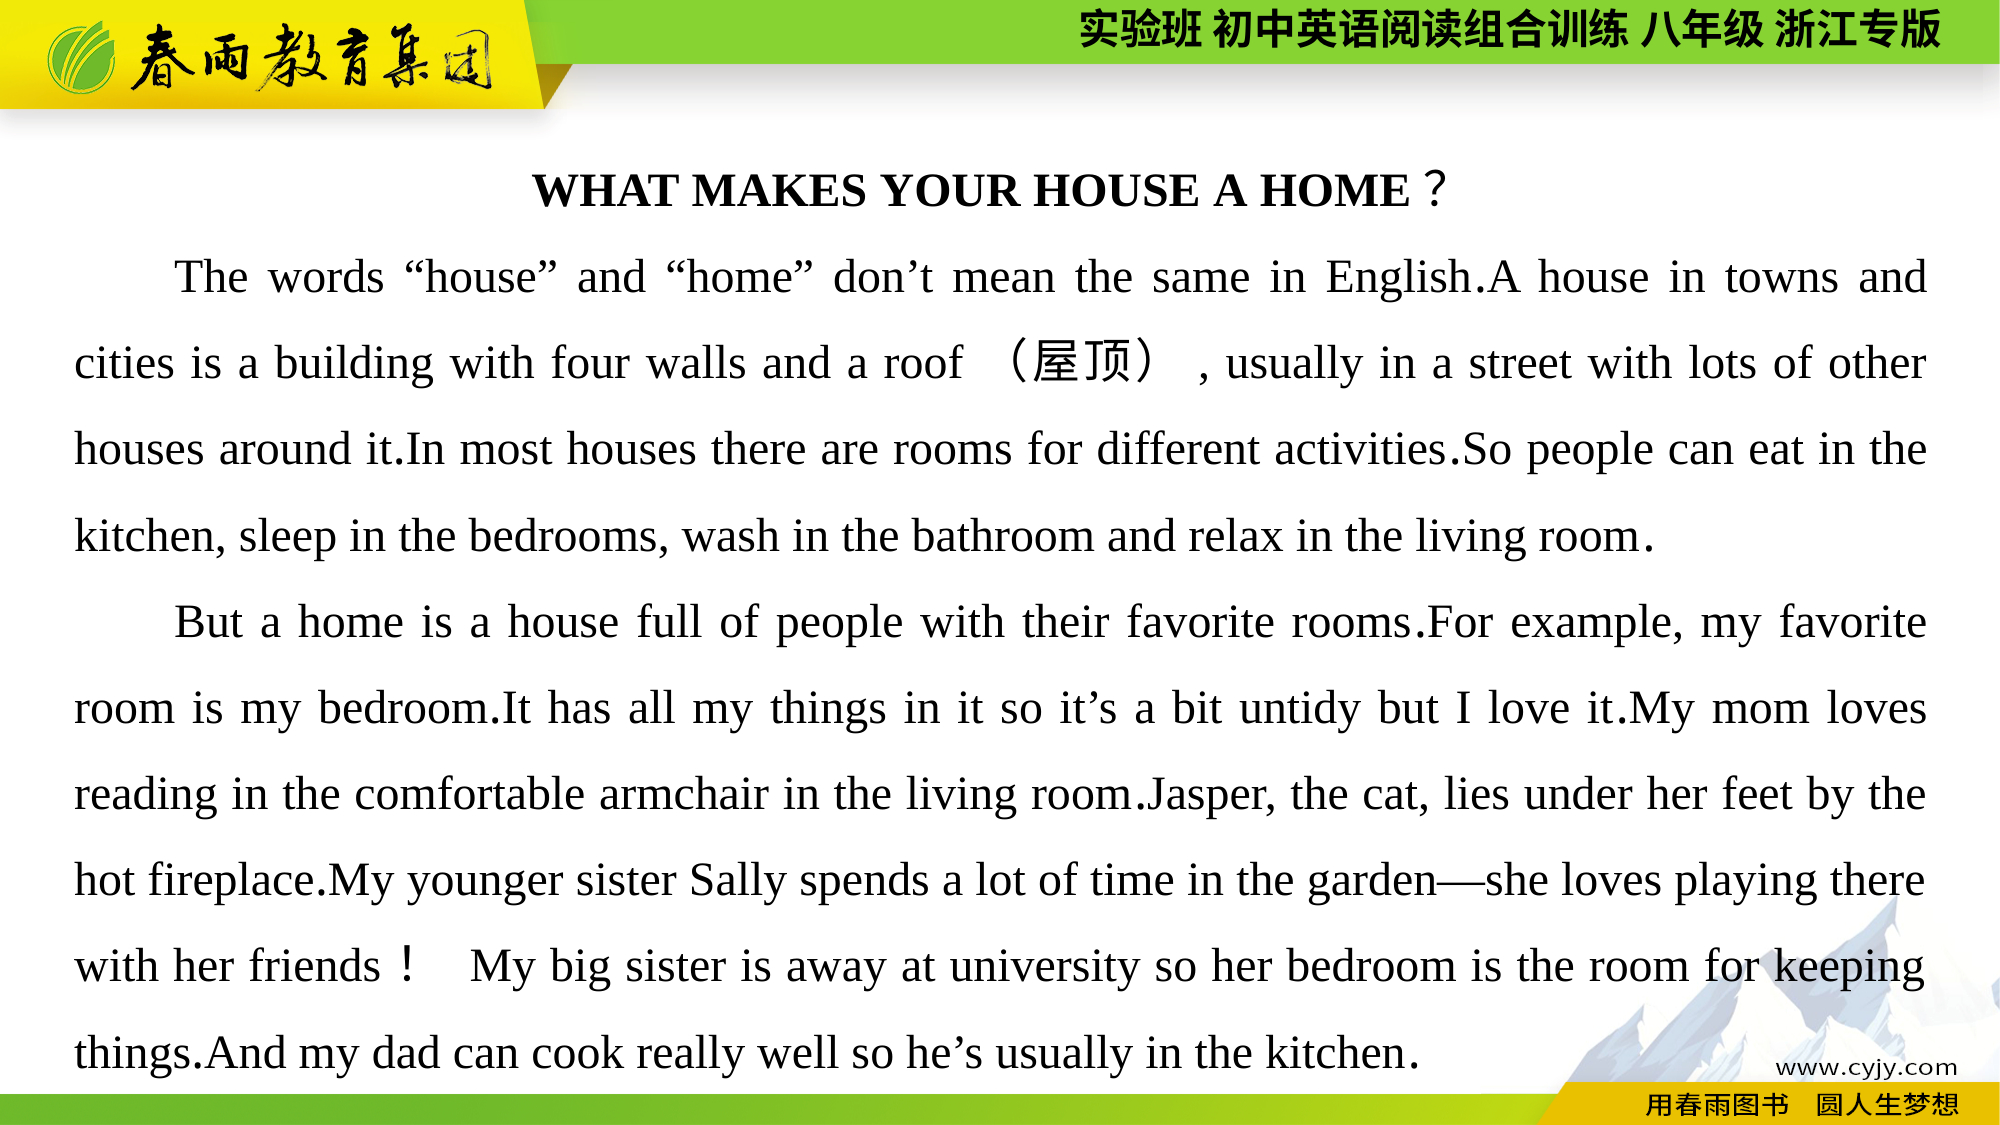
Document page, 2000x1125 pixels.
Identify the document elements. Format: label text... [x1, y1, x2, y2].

picture [0, 0, 2000, 1125]
list WHAT MAKES YOUR HOUSE A HOME？ The words “house” and “home” don’t mean the same in English.A house in towns and cities is a building with four walls and a roof（屋顶）, usually in a street with lots of other houses around it.In most houses there are rooms for different activities.So people can eat in the kitchen, sleep in the bedrooms, wash in the bathroom and relax in the living room. But a home is a house full of people with their favorite rooms.For example, my favorite room is my bedroom.It has all my things in it so it’s a bit untidy but I love it.My mom loves reading in the comfortable armchair in the living room.Jasper, the cat, lies under her feet by the hot fireplace.My younger sister Sally spends a lot of time in the garden—she loves playing there with her friends！ My big sister is away at university so her bedroom is the room for keeping things.And my dad can cook really well so he’s usually in the kitchen. [59, 122, 1944, 1085]
